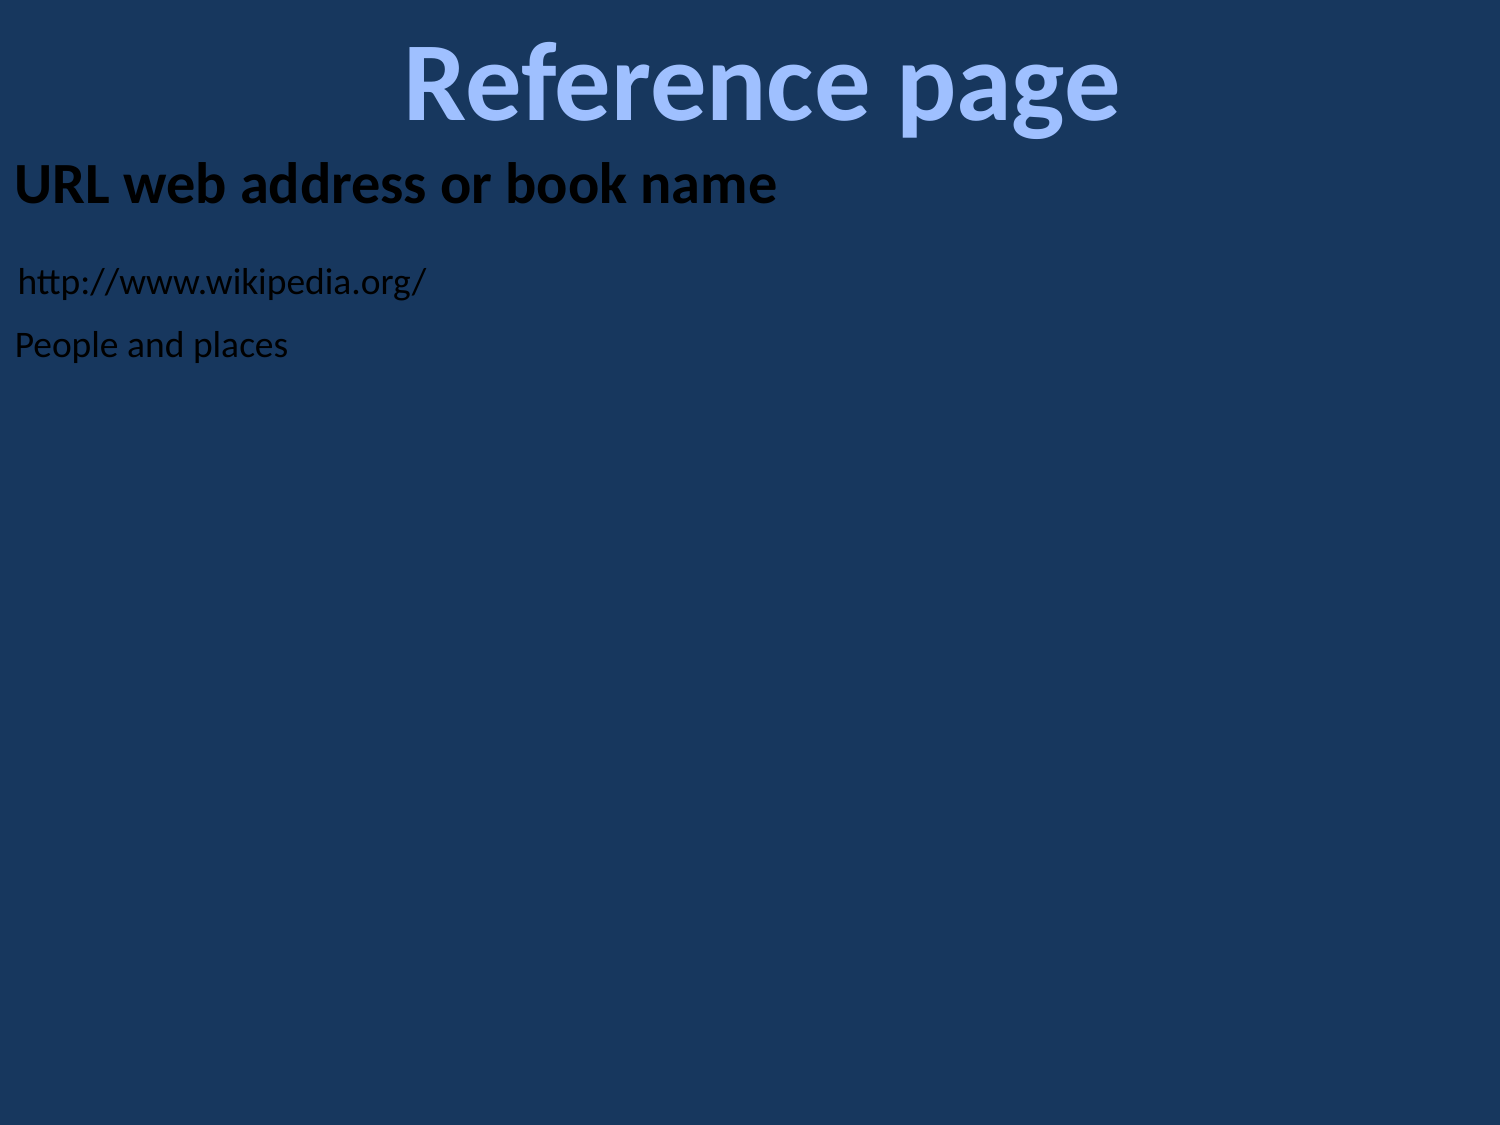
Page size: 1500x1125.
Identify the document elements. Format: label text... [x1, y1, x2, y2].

text_box http://www.wikipedia.org/ [2, 249, 442, 310]
text_box Reference page [0, 0, 1500, 150]
text_box People and places [0, 312, 463, 373]
text_box URL web address or book name [0, 137, 1463, 223]
